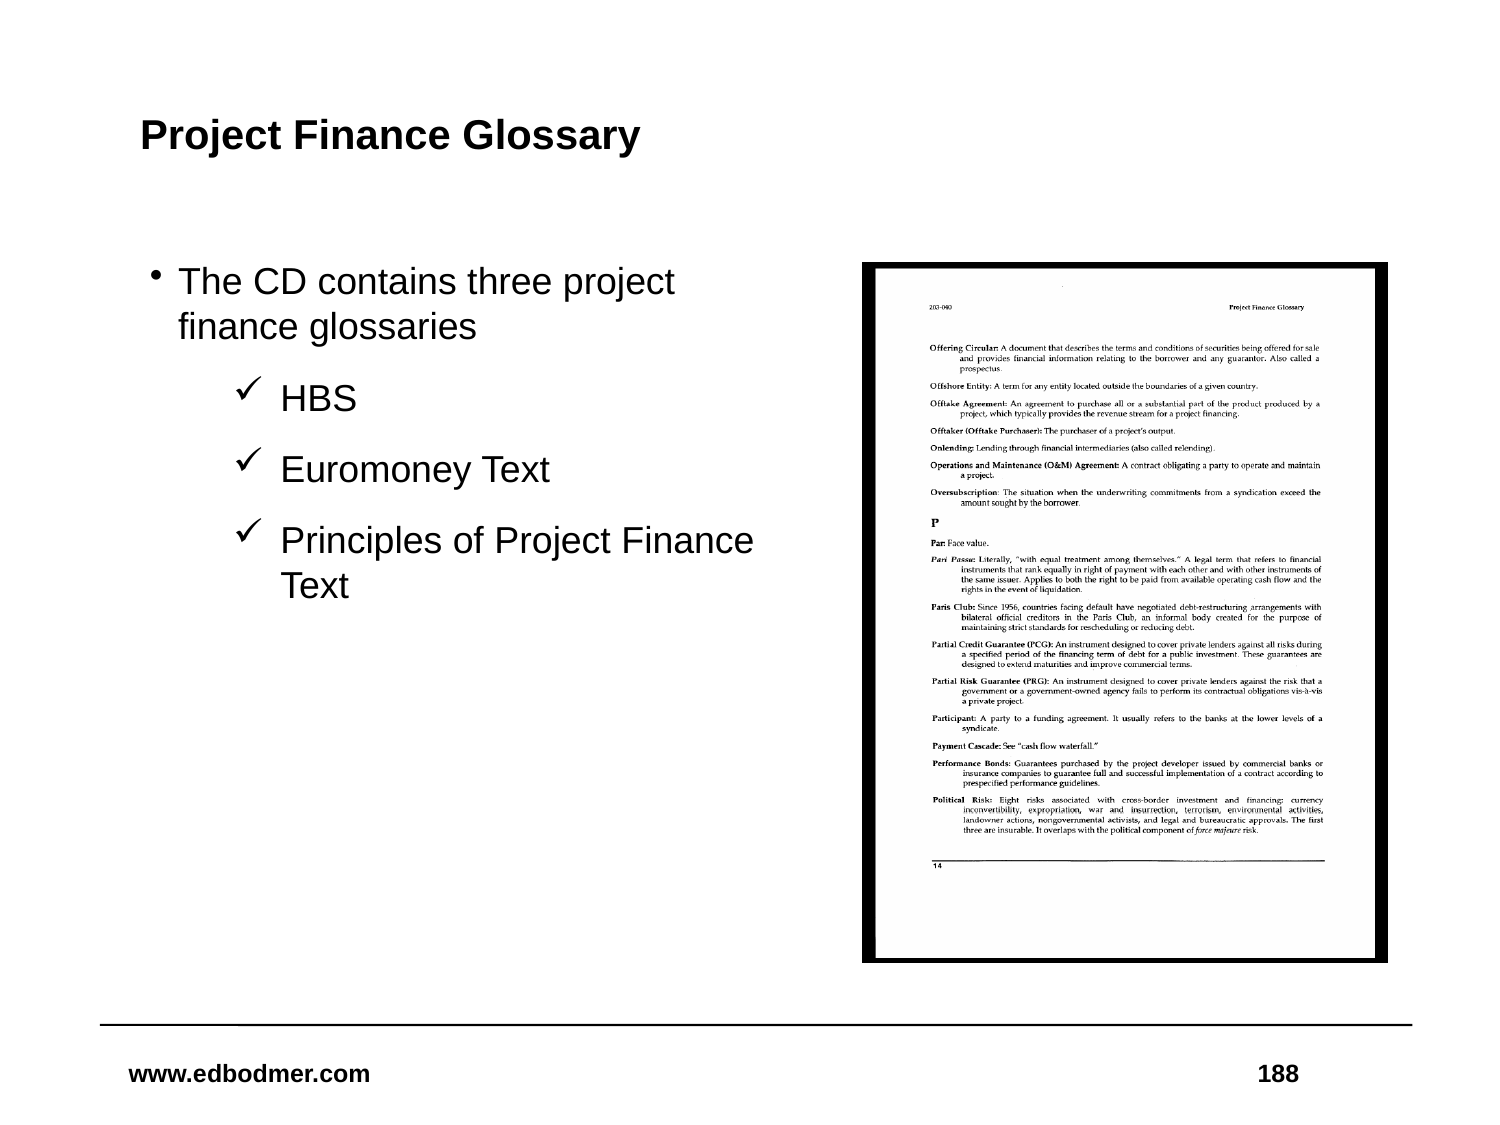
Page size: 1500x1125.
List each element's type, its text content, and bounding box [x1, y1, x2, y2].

title Project Finance Glossary [125, 99, 1288, 225]
picture [862, 262, 1388, 963]
list The CD contains three project finance glossaries HBS Euromoney Text Principles of Project Finance Text [125, 249, 800, 1000]
